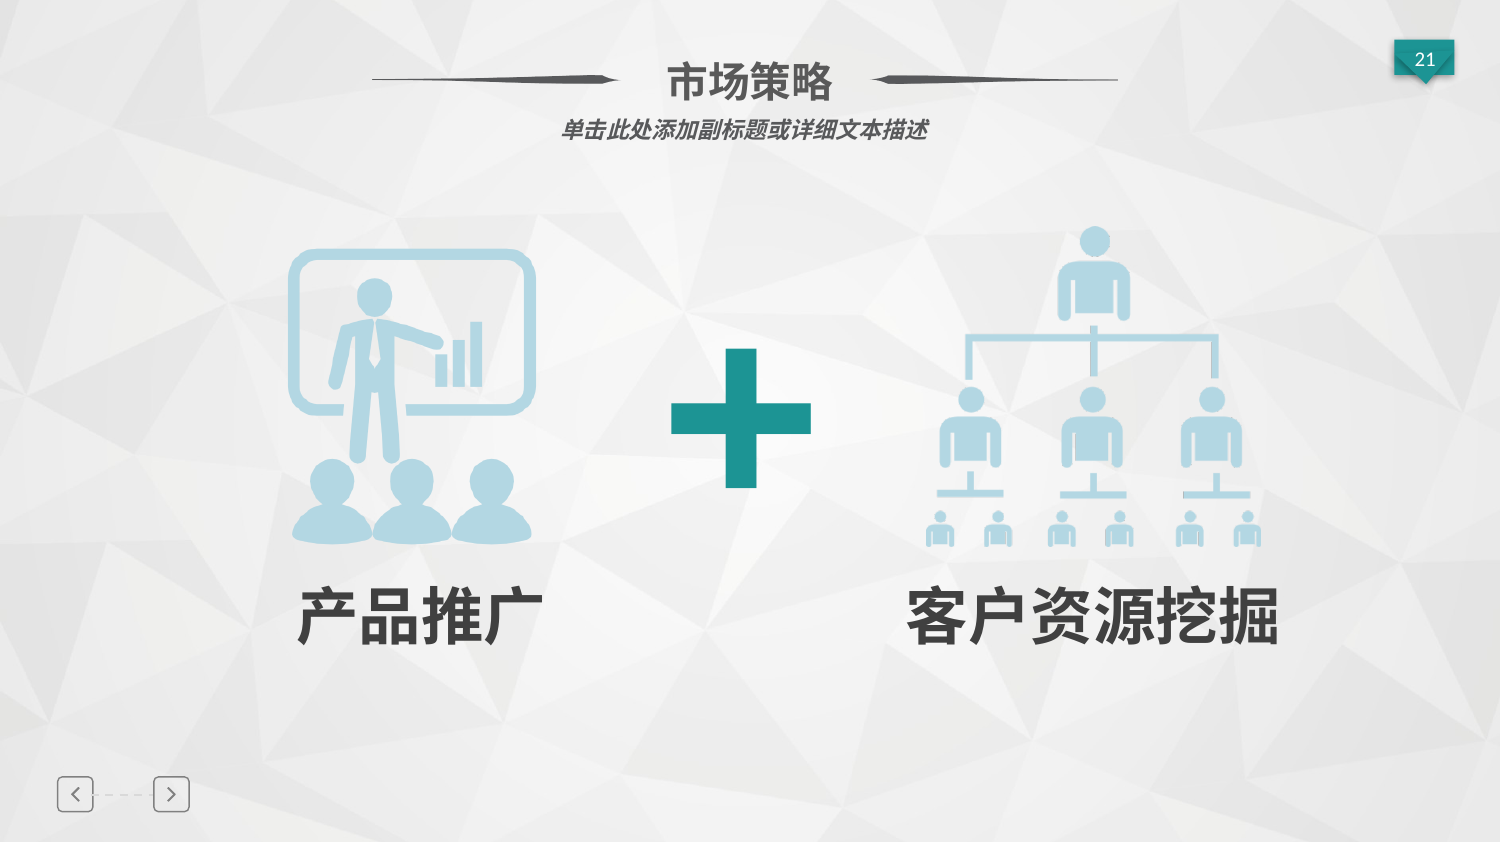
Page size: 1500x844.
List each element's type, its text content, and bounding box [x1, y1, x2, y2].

text_box 市场策略 [584, 55, 916, 106]
text_box 客户资源挖掘 [845, 571, 1341, 658]
text_box 单击此处添加副标题或详细文本描述 [545, 108, 943, 151]
text_box + [644, 232, 845, 578]
picture [0, 0, 1500, 842]
text_box 产品推广 [214, 623, 628, 658]
